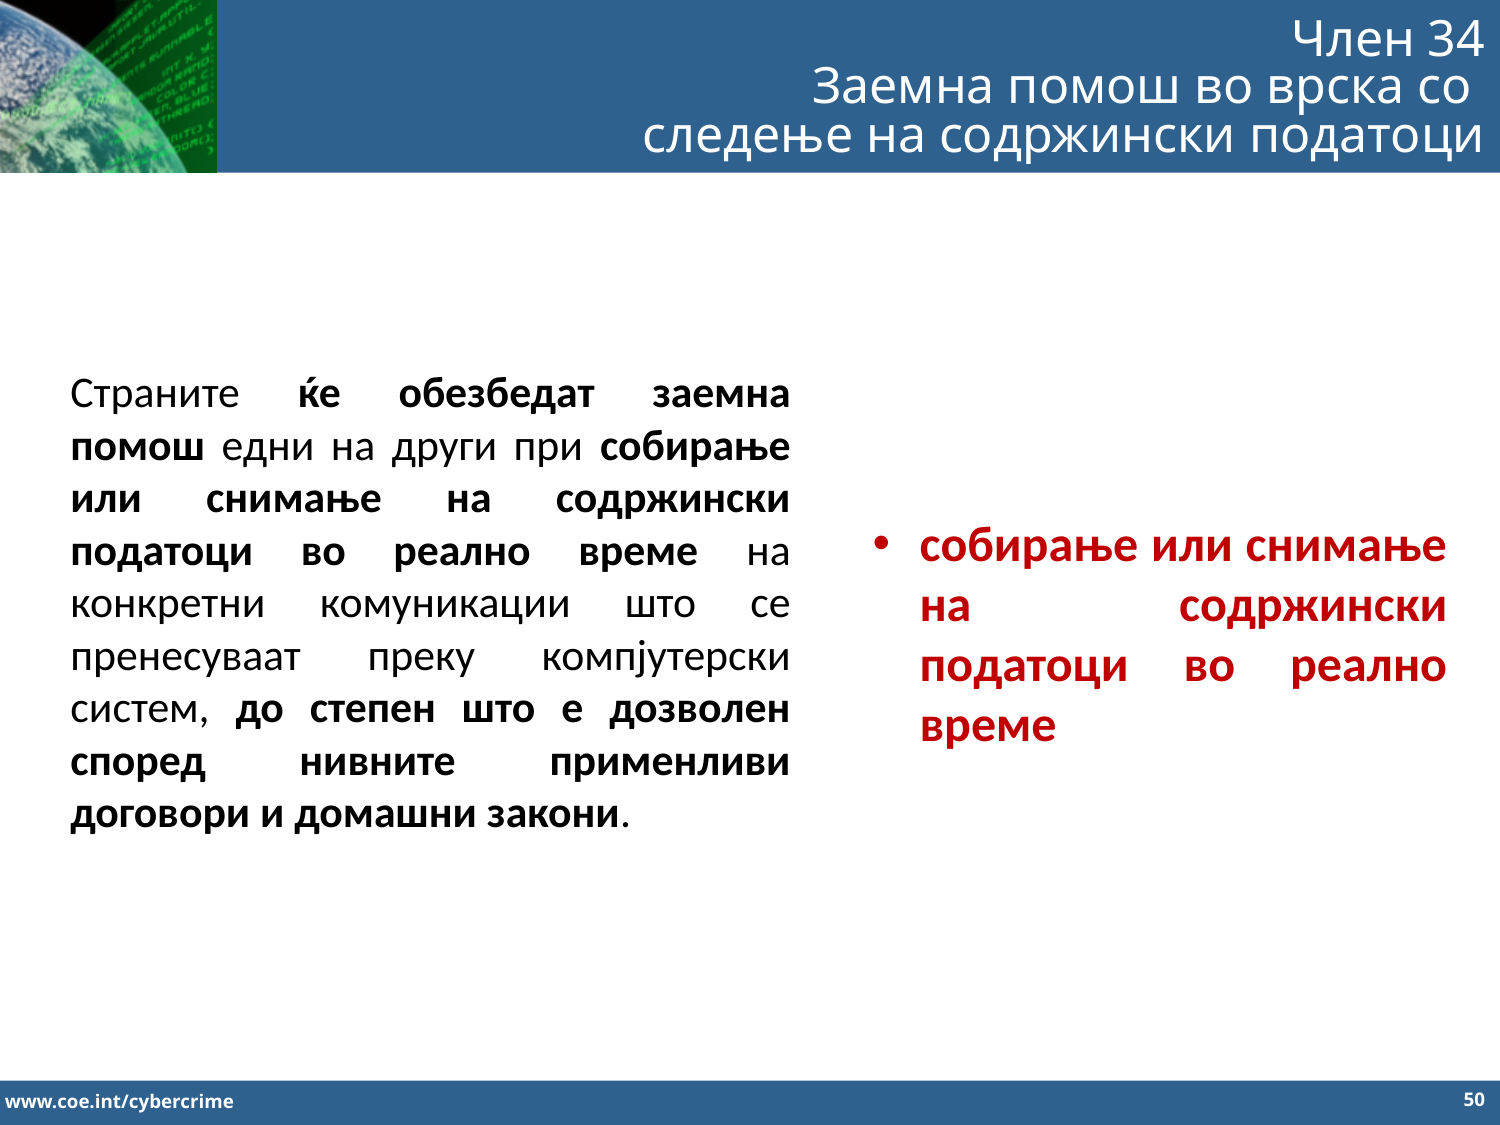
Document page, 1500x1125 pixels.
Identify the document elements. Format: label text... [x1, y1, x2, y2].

text_box собирање или снимање на содржински податоци во реално време [858, 504, 1463, 760]
picture [0, 1, 217, 173]
text_box Член 34 Заемна помош во врска со следење на содржински податоци [332, 13, 1500, 166]
slide_number 50 [1149, 1079, 1500, 1125]
text_box Страните ќе обезбедат заемна помош едни на други при собирање или снимање на содржински податоци во реално време на конкретни комуникации што се пренесуваат преку компјутерски систем, до степен што е дозволен според нивните применливи договори и домашни закони. [55, 356, 806, 845]
